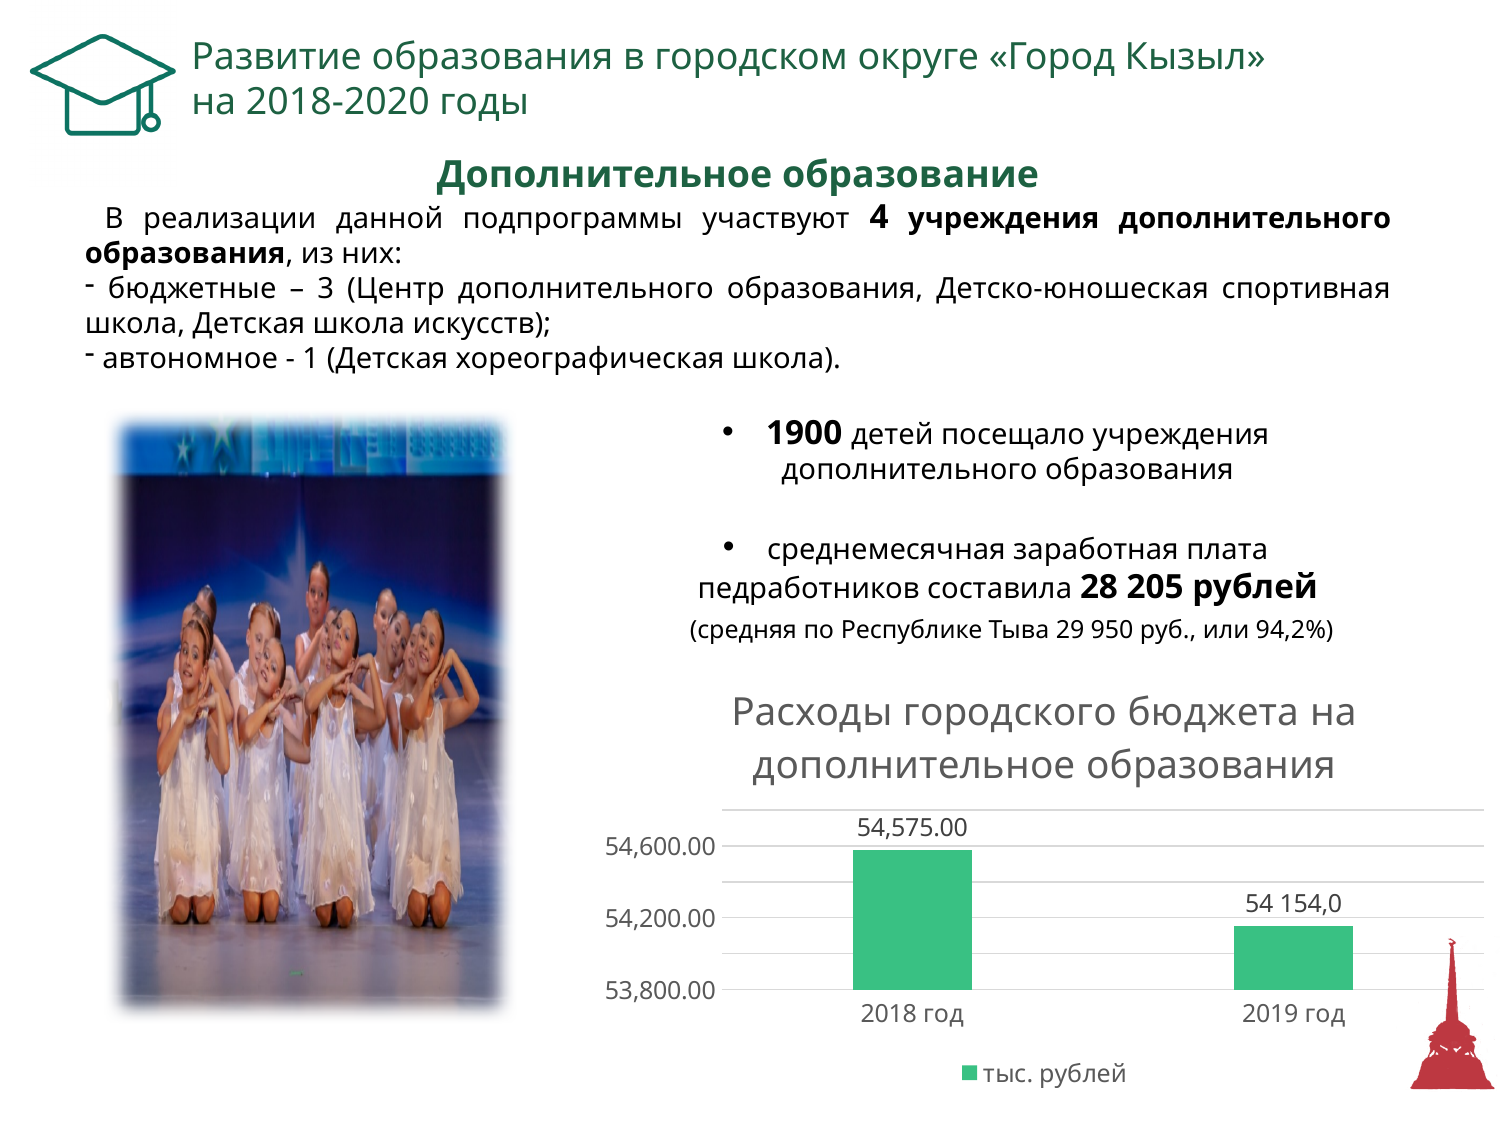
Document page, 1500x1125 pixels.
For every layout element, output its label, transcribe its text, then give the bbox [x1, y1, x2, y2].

text_box 1900 детей посещало учреждения дополнительного образования [656, 403, 1360, 494]
picture [104, 407, 517, 1024]
text_box Развитие образования в городском округе «Город Кызыл» на 2018-2020 годы [180, 24, 1306, 130]
text_box среднемесячная заработная плата педработников составила 28 205 рублей (средняя по Республике Тыва 29 950 руб., или 94,2%) [632, 518, 1383, 653]
chart [586, 654, 1500, 1097]
picture [29, 0, 177, 188]
text_box Дополнительное образование В реализации данной подпрограммы участвуют 4 учреждения дополнительного образования, из них: бюджетные – 3 (Центр дополнительного образования, Детско-юношеская спортивная школа, Детская школа искусств); автономное - 1 (Детская хореографическая школа). [70, 142, 1407, 382]
